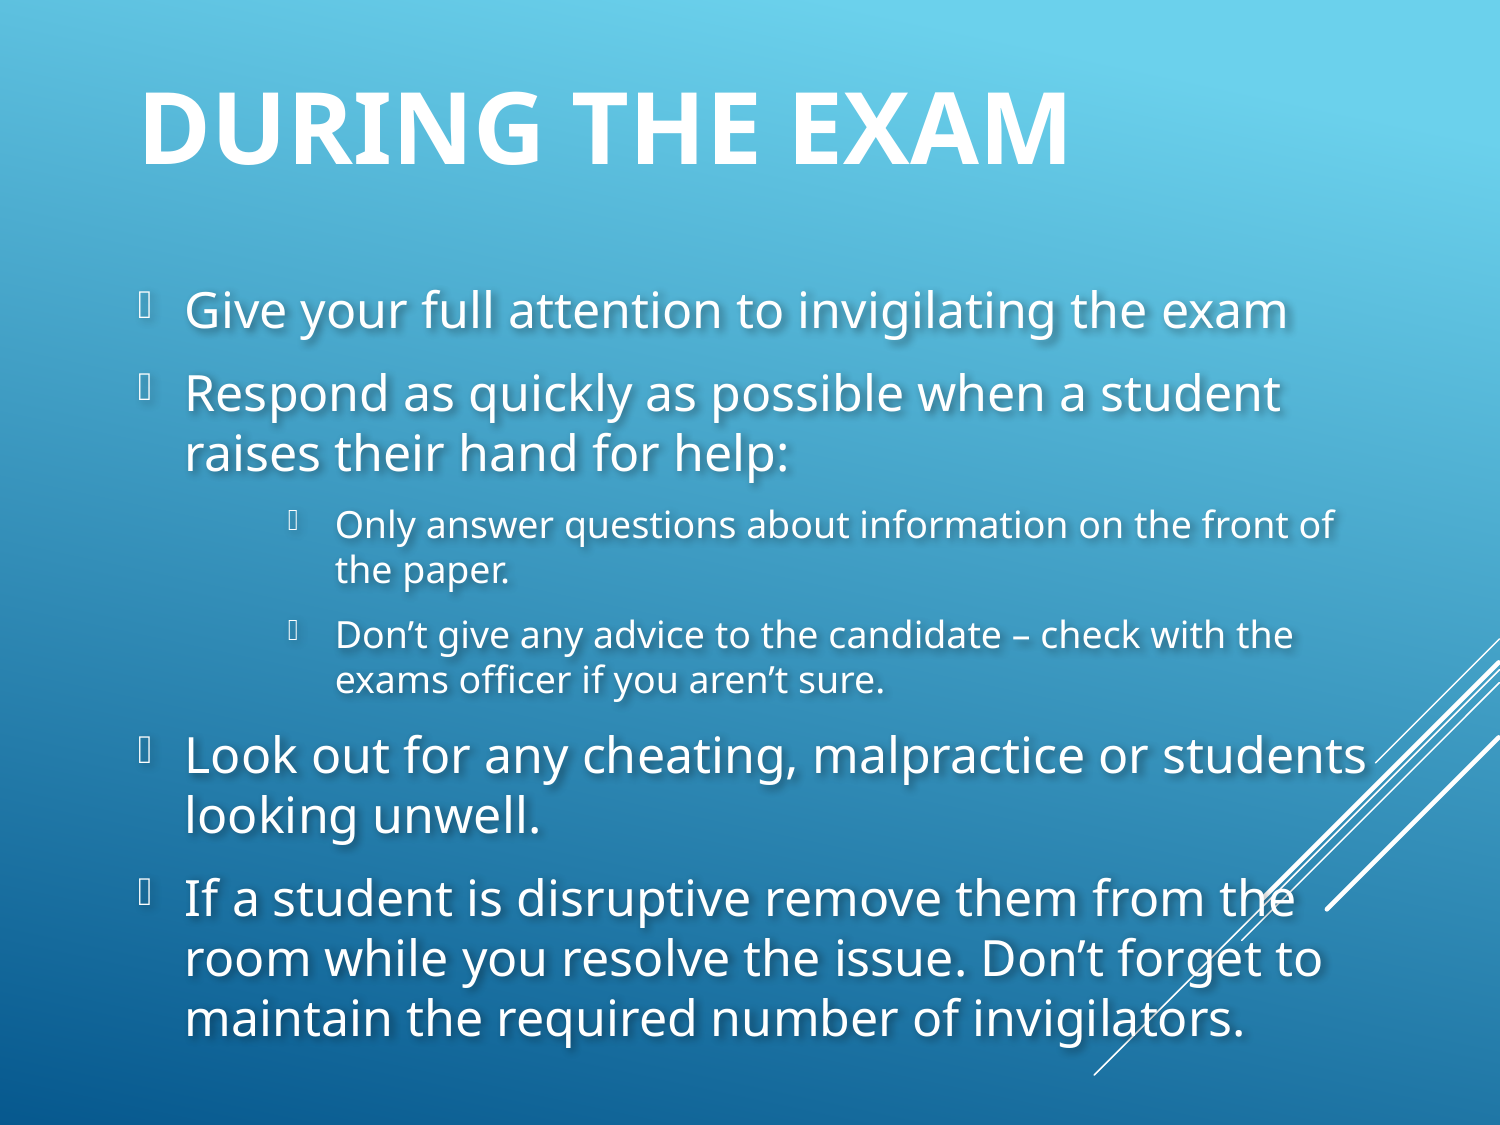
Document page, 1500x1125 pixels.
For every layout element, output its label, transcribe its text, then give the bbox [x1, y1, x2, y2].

list Give your full attention to invigilating the exam Respond as quickly as possible when a student raises their hand for help: Only answer questions about information on the front of the paper. Don’t give any advice to the candidate – check with the exams officer if you aren’t sure. Look out for any cheating, malpractice or students looking unwell. If a student is disruptive remove them from the room while you resolve the issue. Don’t forget to maintain the required number of invigilators. [122, 249, 1394, 1075]
title during the Exam [122, 0, 1199, 249]
